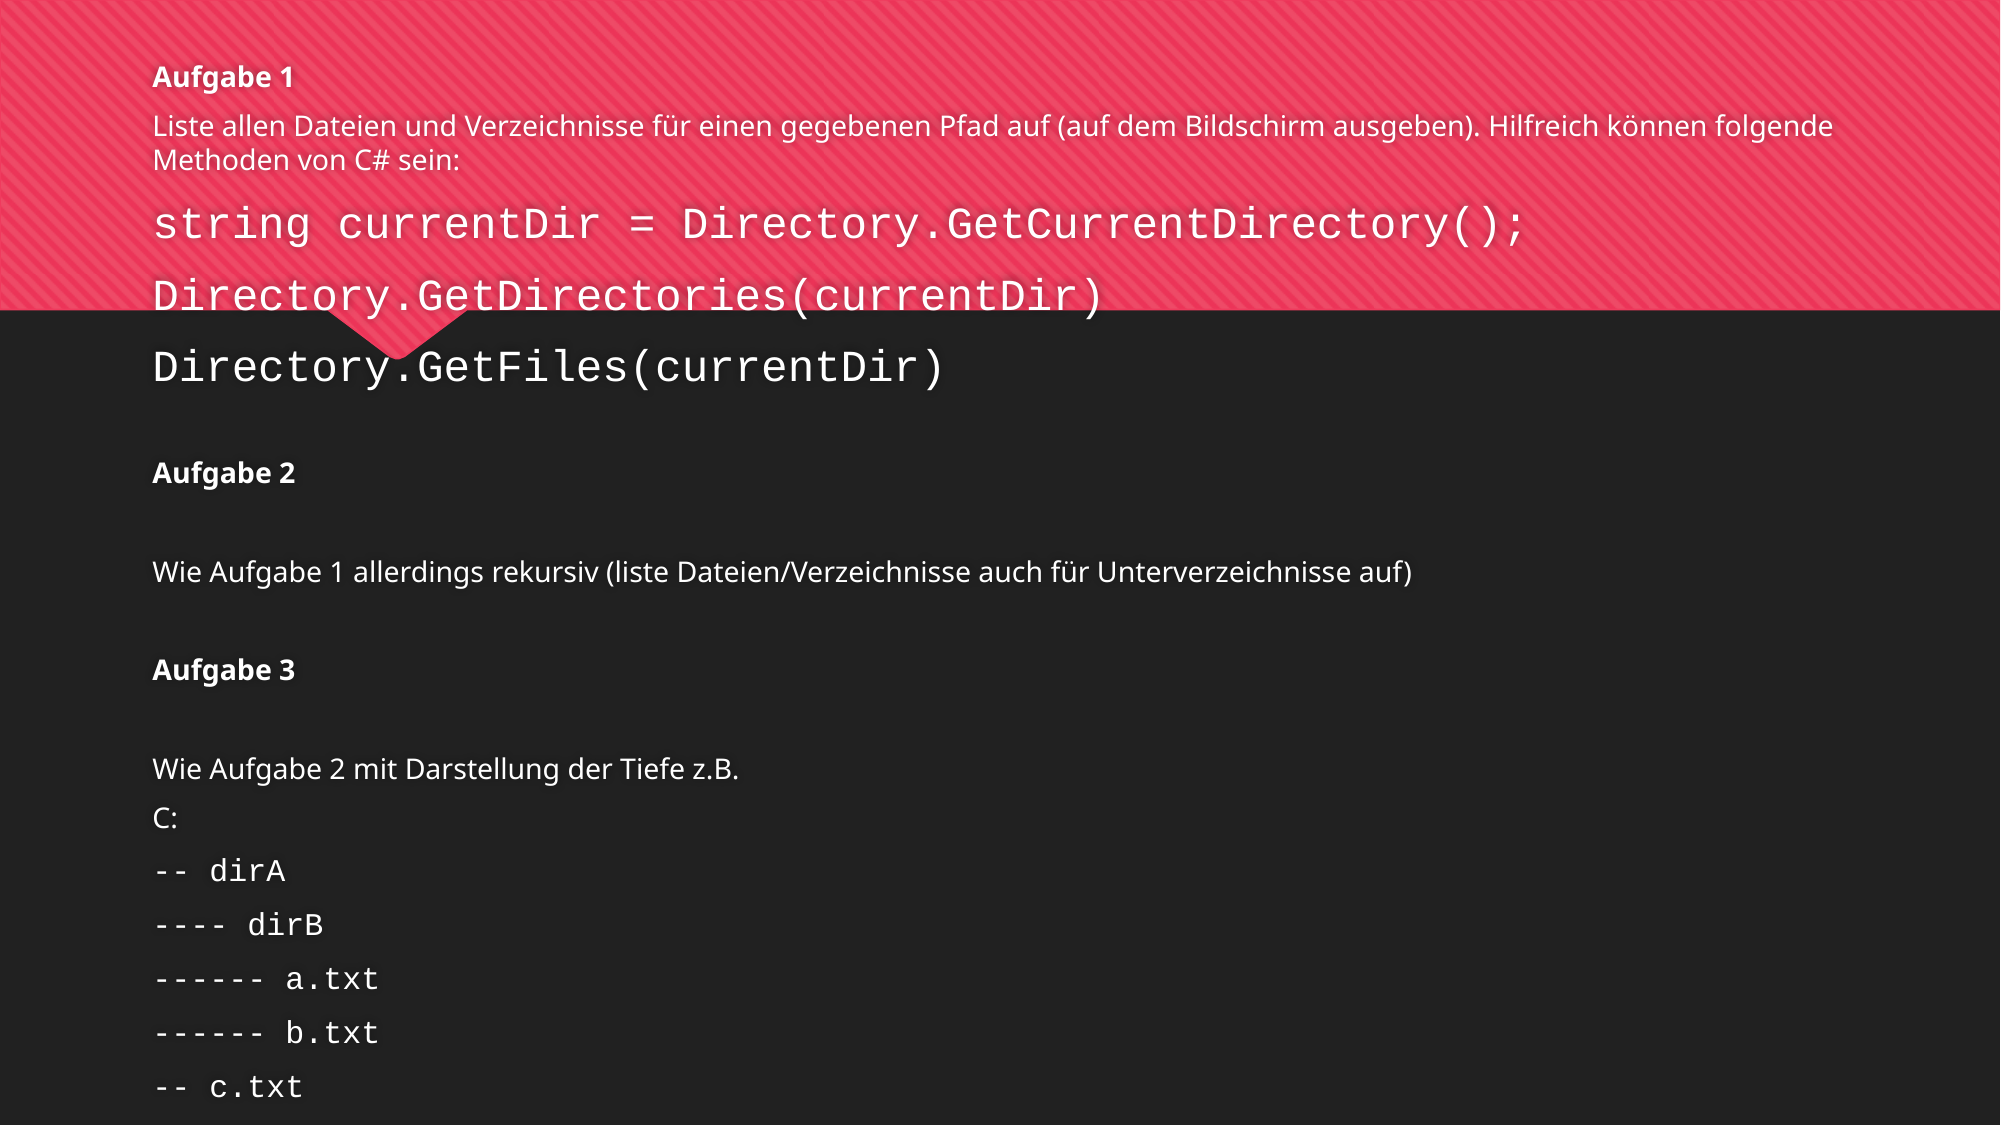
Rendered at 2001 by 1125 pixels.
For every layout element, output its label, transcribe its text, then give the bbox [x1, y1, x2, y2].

list Aufgabe 1 Liste allen Dateien und Verzeichnisse für einen gegebenen Pfad auf (auf dem Bildschirm ausgeben). Hilfreich können folgende Methoden von C# sein: string currentDir = Directory.GetCurrentDirectory(); Directory.GetDirectories(currentDir) Directory.GetFiles(currentDir) Aufgabe 2 Wie Aufgabe 1 allerdings rekursiv (liste Dateien/Verzeichnisse auch für Unterverzeichnisse auf) Aufgabe 3 Wie Aufgabe 2 mit Darstellung der Tiefe z.B. C: -- dirA ---- dirB ------ a.txt ------ b.txt -- c.txt [137, 50, 1863, 1112]
